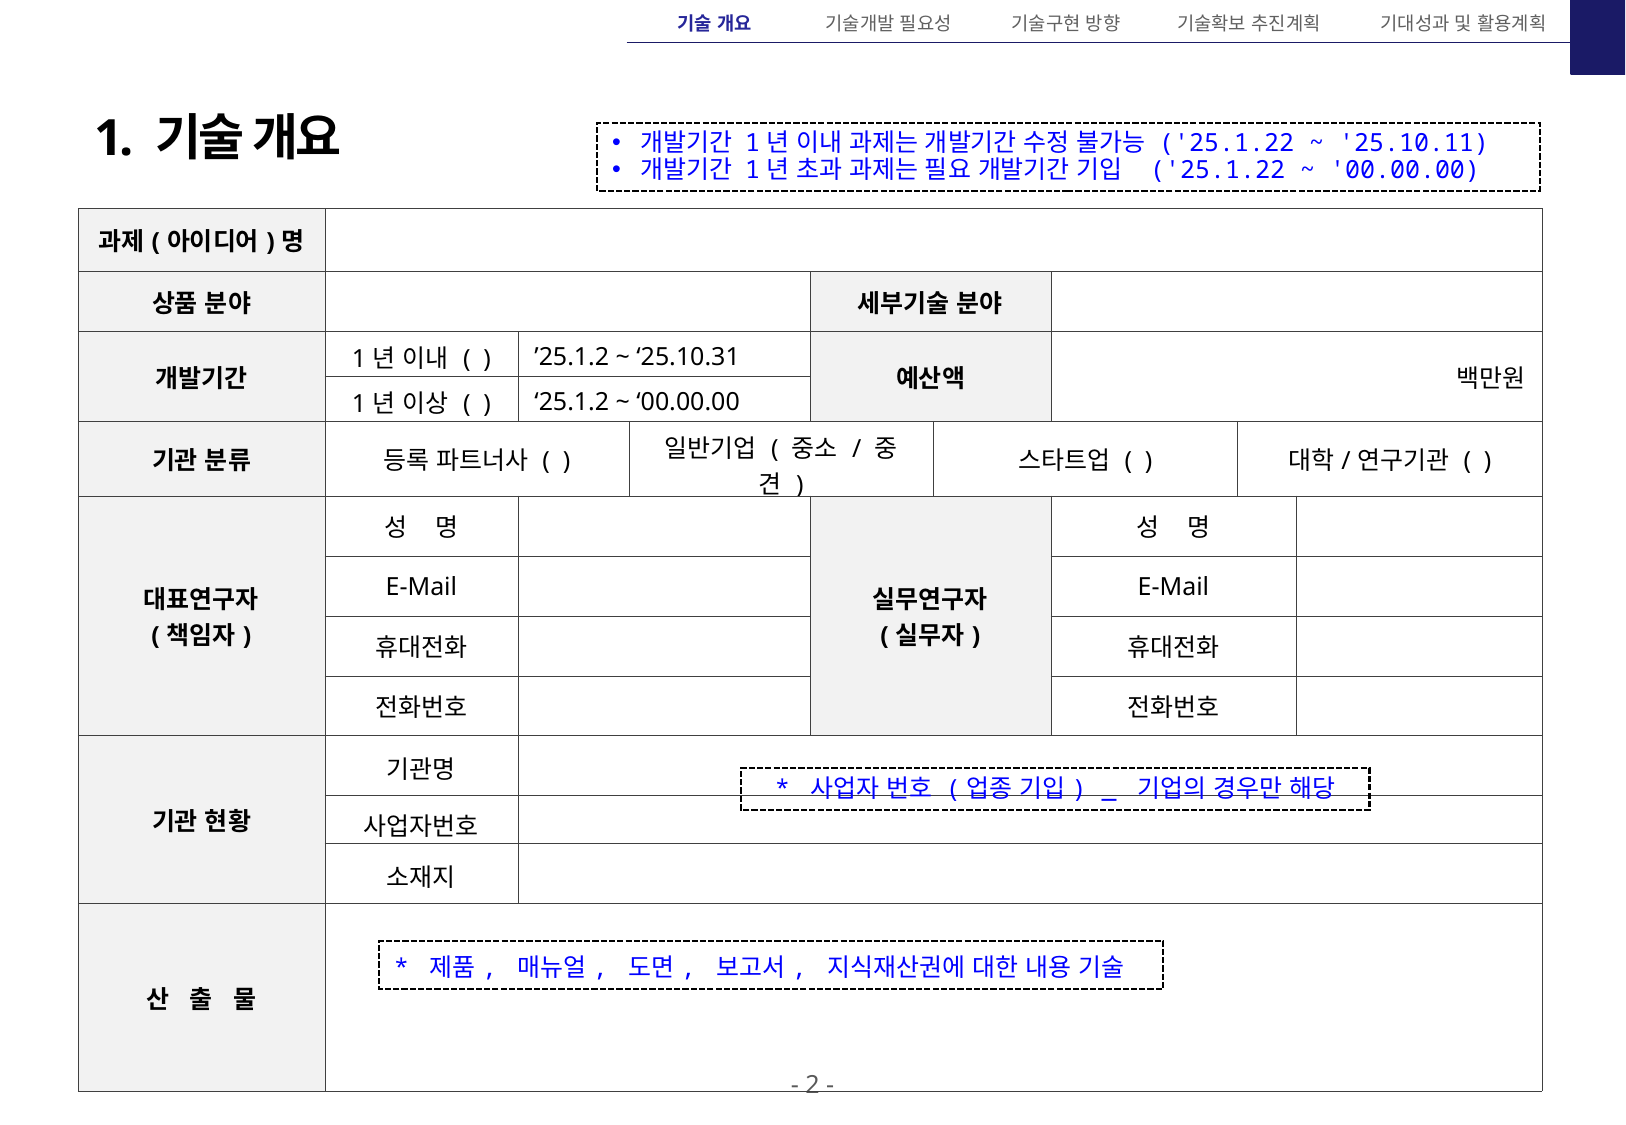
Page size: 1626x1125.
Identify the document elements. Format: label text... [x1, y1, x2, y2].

table_cell [519, 497, 810, 556]
table_cell [1297, 617, 1542, 676]
table_cell [1297, 677, 1542, 735]
table_cell E-Mail [1052, 557, 1296, 616]
text_box 기대성과 및 활용계획 [1334, 7, 1593, 43]
text_box 1. 기술 개요 [79, 97, 553, 173]
table_cell 휴대전화 [326, 617, 518, 676]
table_cell 산 출 물 [79, 904, 325, 1091]
table_cell 기관명 [326, 736, 518, 795]
table_cell [519, 677, 810, 735]
table_cell [326, 904, 1542, 1091]
text_box 기술확보 추진계획 [1139, 7, 1334, 43]
text_box * 제품, 매뉴얼, 도면, 보고서, 지식재산권에 대한 내용 기술 [379, 941, 1164, 989]
table_cell 대표연구자 (책임자) [79, 497, 325, 735]
table_cell 개발기간 [79, 332, 325, 421]
table_cell 일반기업 ( 중소 / 중견 ) [630, 422, 933, 496]
table_cell 실무연구자 (실무자) [811, 497, 1051, 735]
table_cell 전화번호 [326, 677, 518, 735]
table_cell 세부기술 분야 [811, 272, 1051, 331]
table_cell ‘25.1.2 ~ ‘00.00.00 [519, 377, 810, 421]
table_cell 사업자번호 [326, 796, 518, 843]
table_cell 1년 이상 ( ) [326, 377, 518, 421]
text_box 기술개발 필요성 [791, 7, 968, 43]
table_cell [519, 617, 810, 676]
table_cell 백만원 [1052, 332, 1542, 421]
text_box 기술구현 방향 [968, 7, 1139, 43]
table_header 과제(아이디어)명 [79, 209, 325, 271]
table_cell 상품 분야 [79, 272, 325, 331]
table_cell 전화번호 [1052, 677, 1296, 735]
table_cell 소재지 [326, 844, 518, 903]
table_cell 기관 분류 [79, 422, 325, 496]
text_box * 사업자 번호 (업종 기입) _ 기업의 경우만 해당 [740, 768, 1370, 811]
table_cell [1052, 272, 1542, 331]
table_cell 등록 파트너사 ( ) [326, 422, 629, 496]
table_header [326, 209, 1542, 271]
table_cell [519, 557, 810, 616]
table_cell E-Mail [326, 557, 518, 616]
table_cell [1297, 497, 1542, 556]
table_cell 성 명 [1052, 497, 1296, 556]
text_box 기술 개요 [626, 7, 791, 43]
table_cell [519, 796, 1542, 843]
table_cell 1년 이내 ( ) [326, 332, 518, 376]
table_cell [326, 272, 810, 331]
table_cell 예산액 [811, 332, 1051, 421]
table_cell 스타트업 ( ) [934, 422, 1237, 496]
table_cell [1297, 557, 1542, 616]
table_cell 성 명 [326, 497, 518, 556]
table_cell ’25.1.2 ~ ‘25.10.31 [519, 332, 810, 376]
table_cell [519, 844, 1542, 903]
table_cell [519, 736, 1542, 795]
table_cell 대학/연구기관 ( ) [1238, 422, 1542, 496]
table_cell 휴대전화 [1052, 617, 1296, 676]
table_cell 기관 현황 [79, 736, 325, 903]
text_box 개발기간 1년 이내 과제는 개발기간 수정 불가능 ('25.1.22 ~ '25.10.11) 개발기간 1년 초과 과제는 필요 개발기간 기입 ('25.1.22 ~ '00.00.00) [597, 122, 1540, 192]
